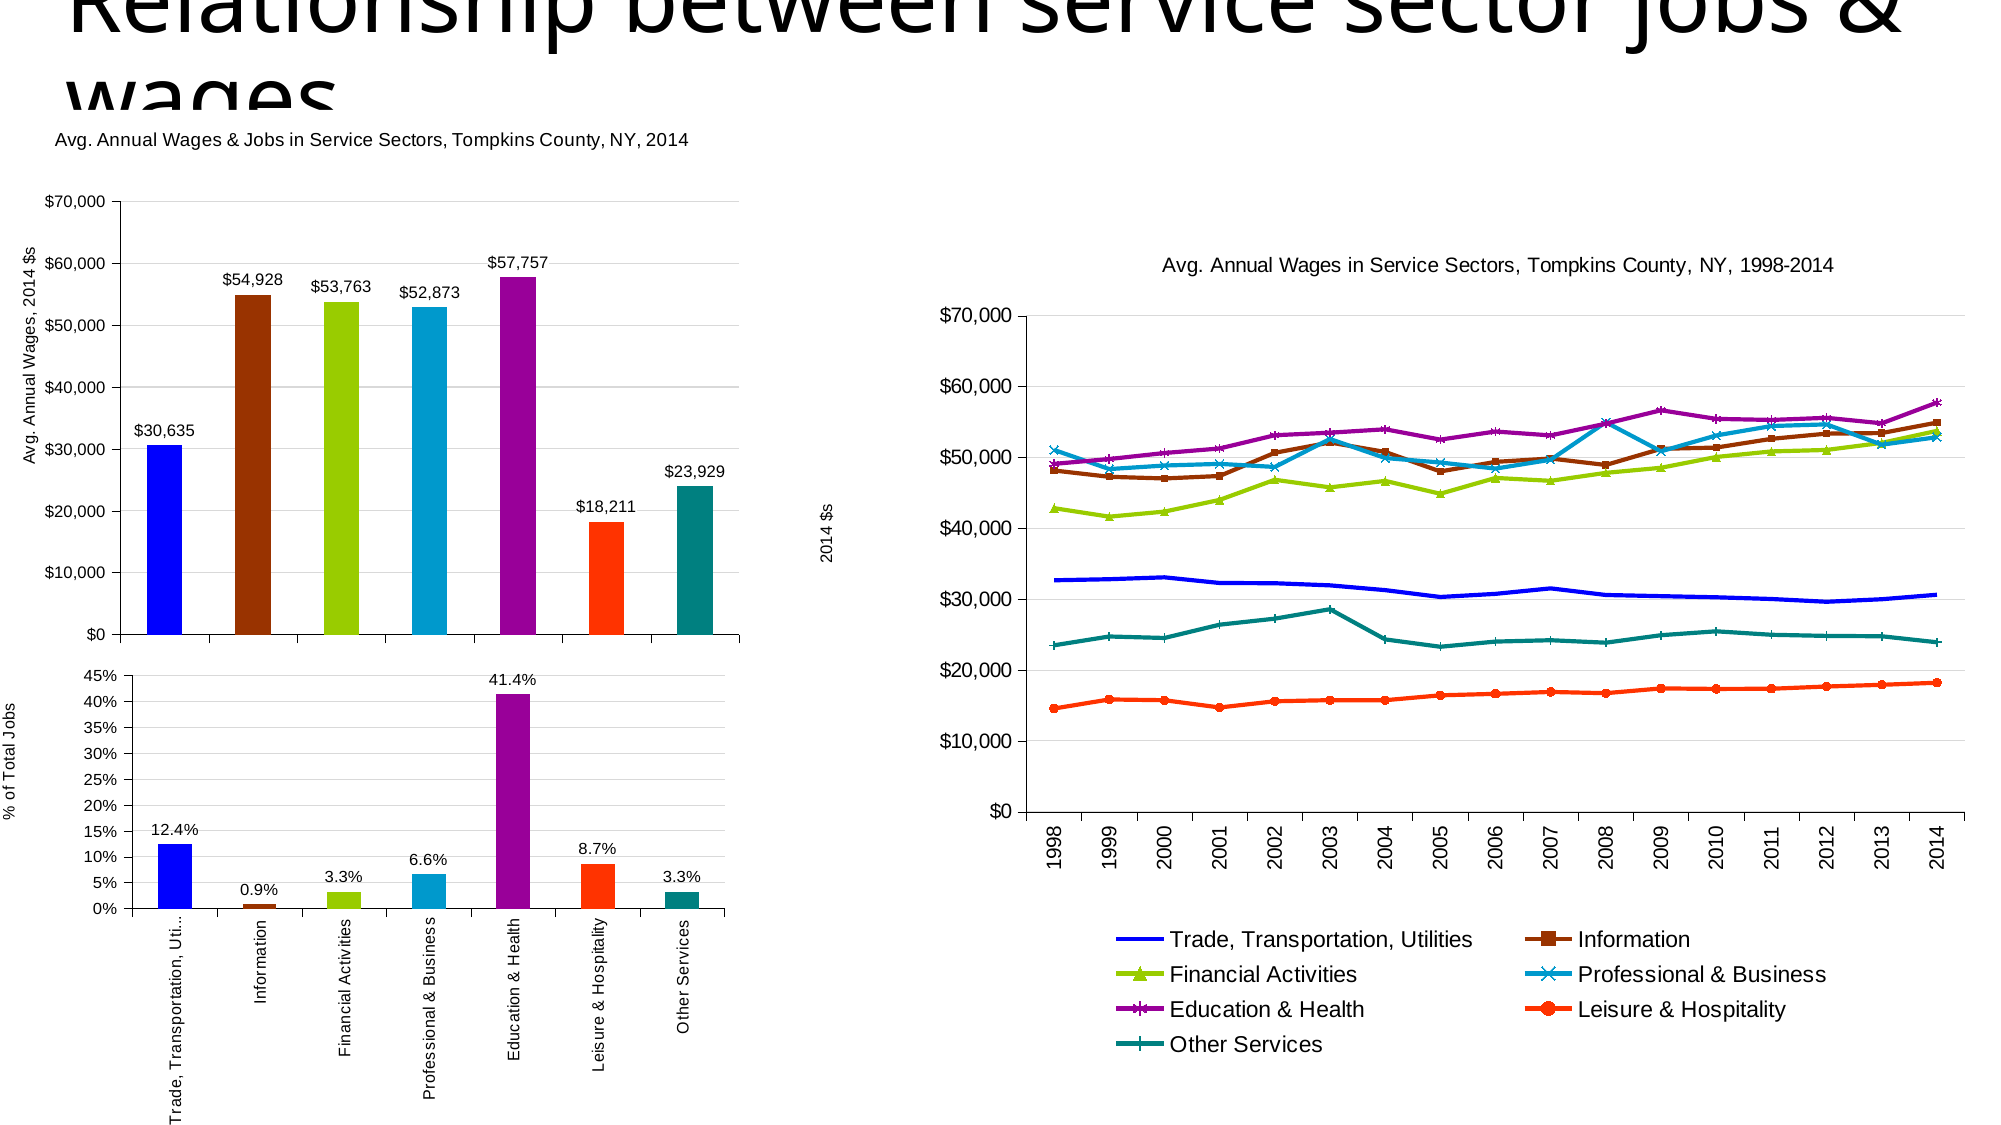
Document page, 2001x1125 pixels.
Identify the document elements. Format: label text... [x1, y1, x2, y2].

title Relationship between service sector jobs & wages [50, 0, 2000, 161]
chart [0, 109, 1987, 1125]
